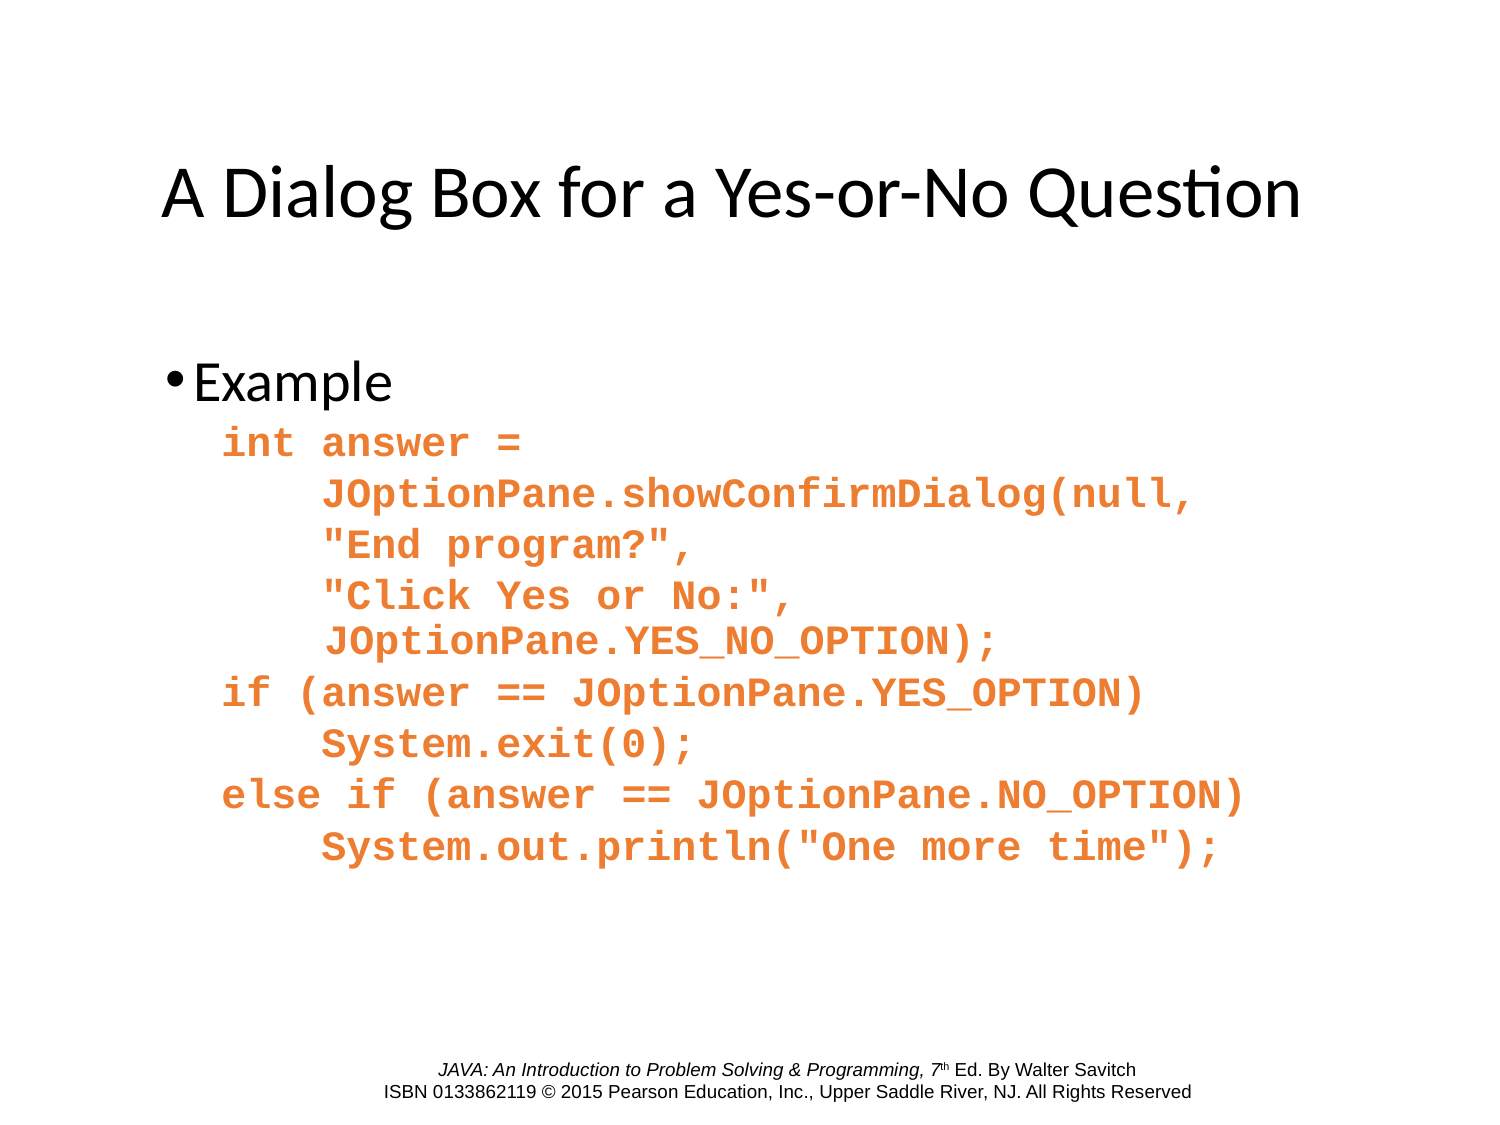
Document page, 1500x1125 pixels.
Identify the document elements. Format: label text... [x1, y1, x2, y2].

list Example int answer = JOptionPane.showConfirmDialog(null, "End program?", "Click Yes or No:", JOptionPane.YES_NO_OPTION); if (answer == JOptionPane.YES_OPTION) System.exit(0); else if (answer == JOptionPane.NO_OPTION) System.out.println("One more time"); [150, 343, 1500, 1025]
title A Dialog Box for a Yes-or-No Question [146, 141, 1500, 247]
